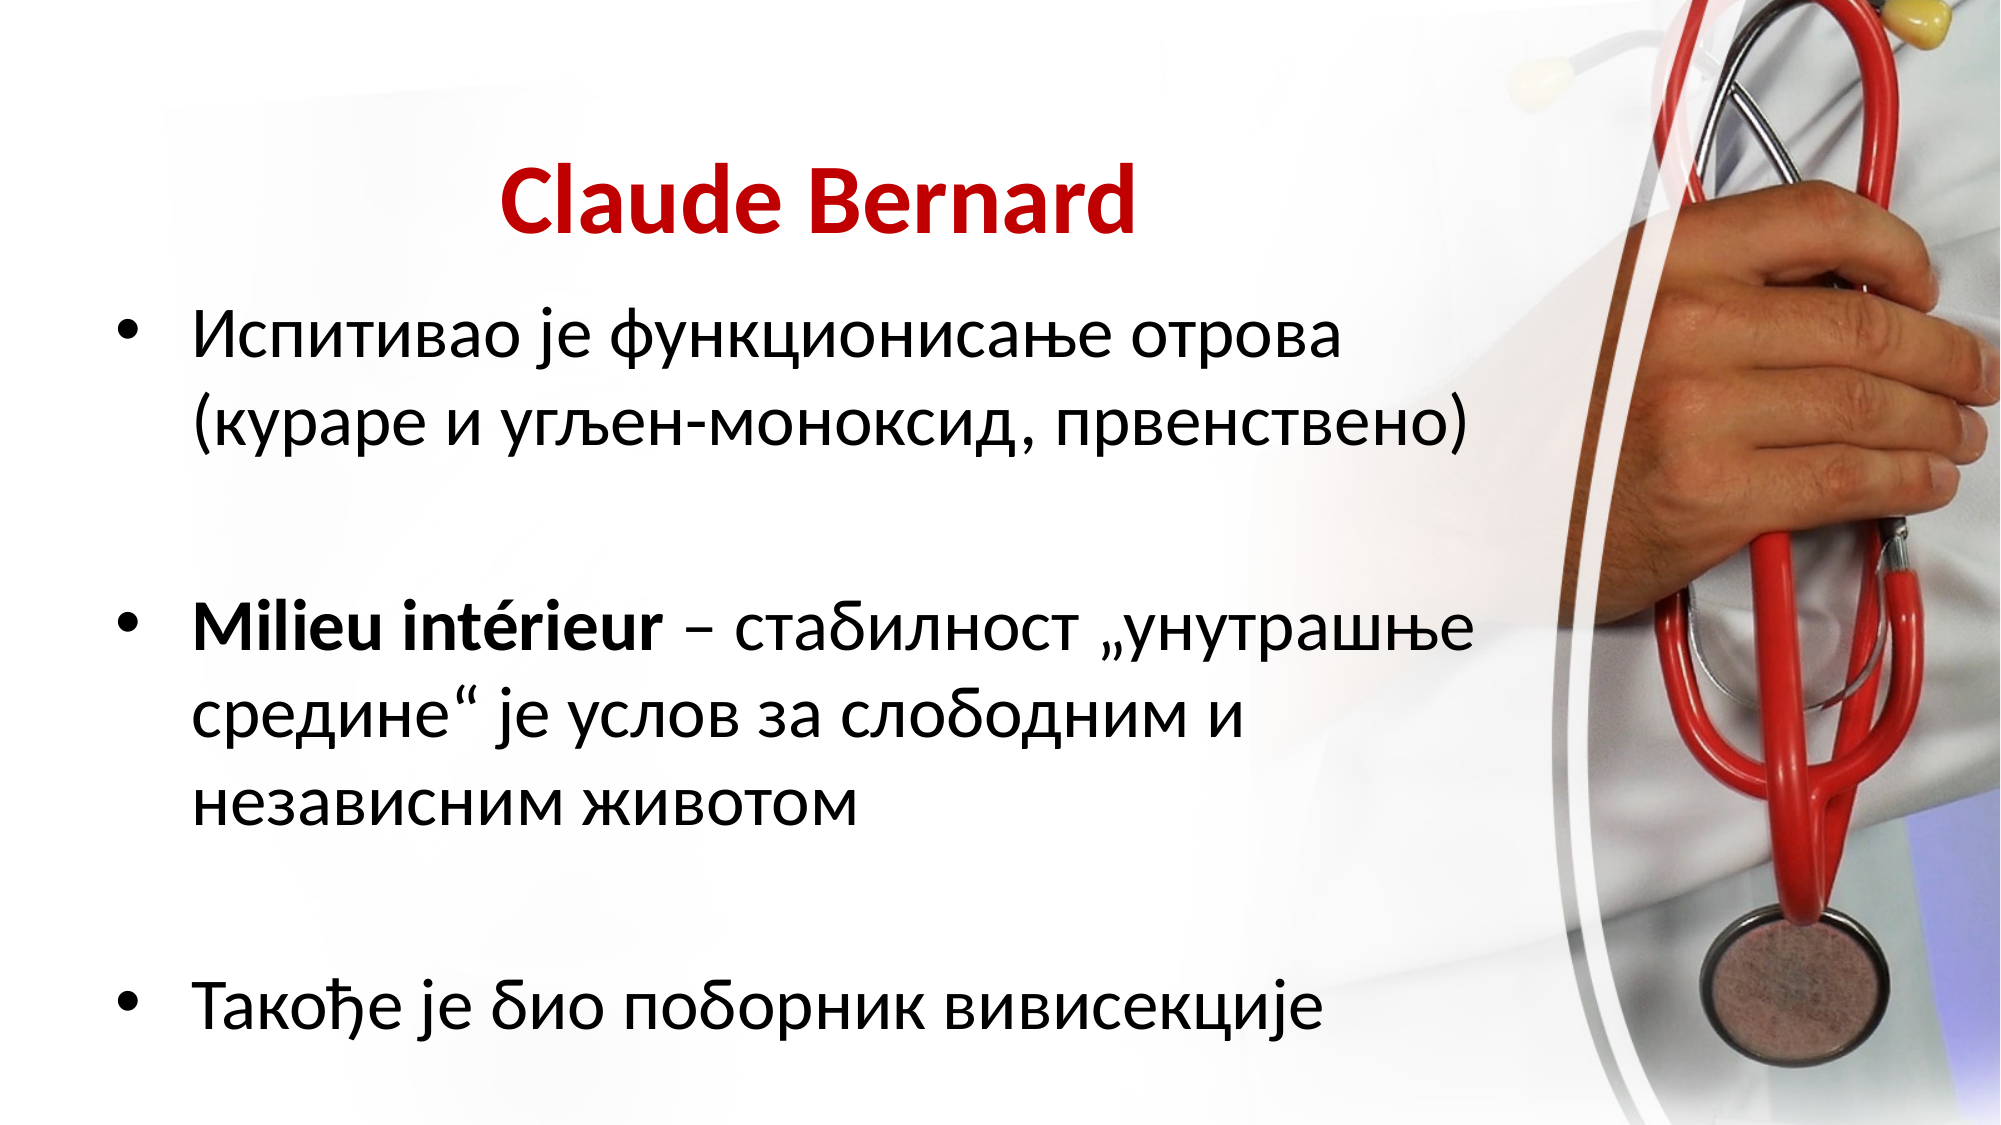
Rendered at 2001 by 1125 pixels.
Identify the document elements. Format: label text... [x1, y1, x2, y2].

picture [0, 0, 2001, 1125]
title Claude Bernard [99, 110, 1540, 278]
list Испитивао је функционисање отрова (кураре и угљен-моноксид, првенствено) Milieu intérieur – стабилност „унутрашње средине“ је услов за слободним и независним животом Такође је био поборник вивисекције [100, 277, 1537, 1068]
